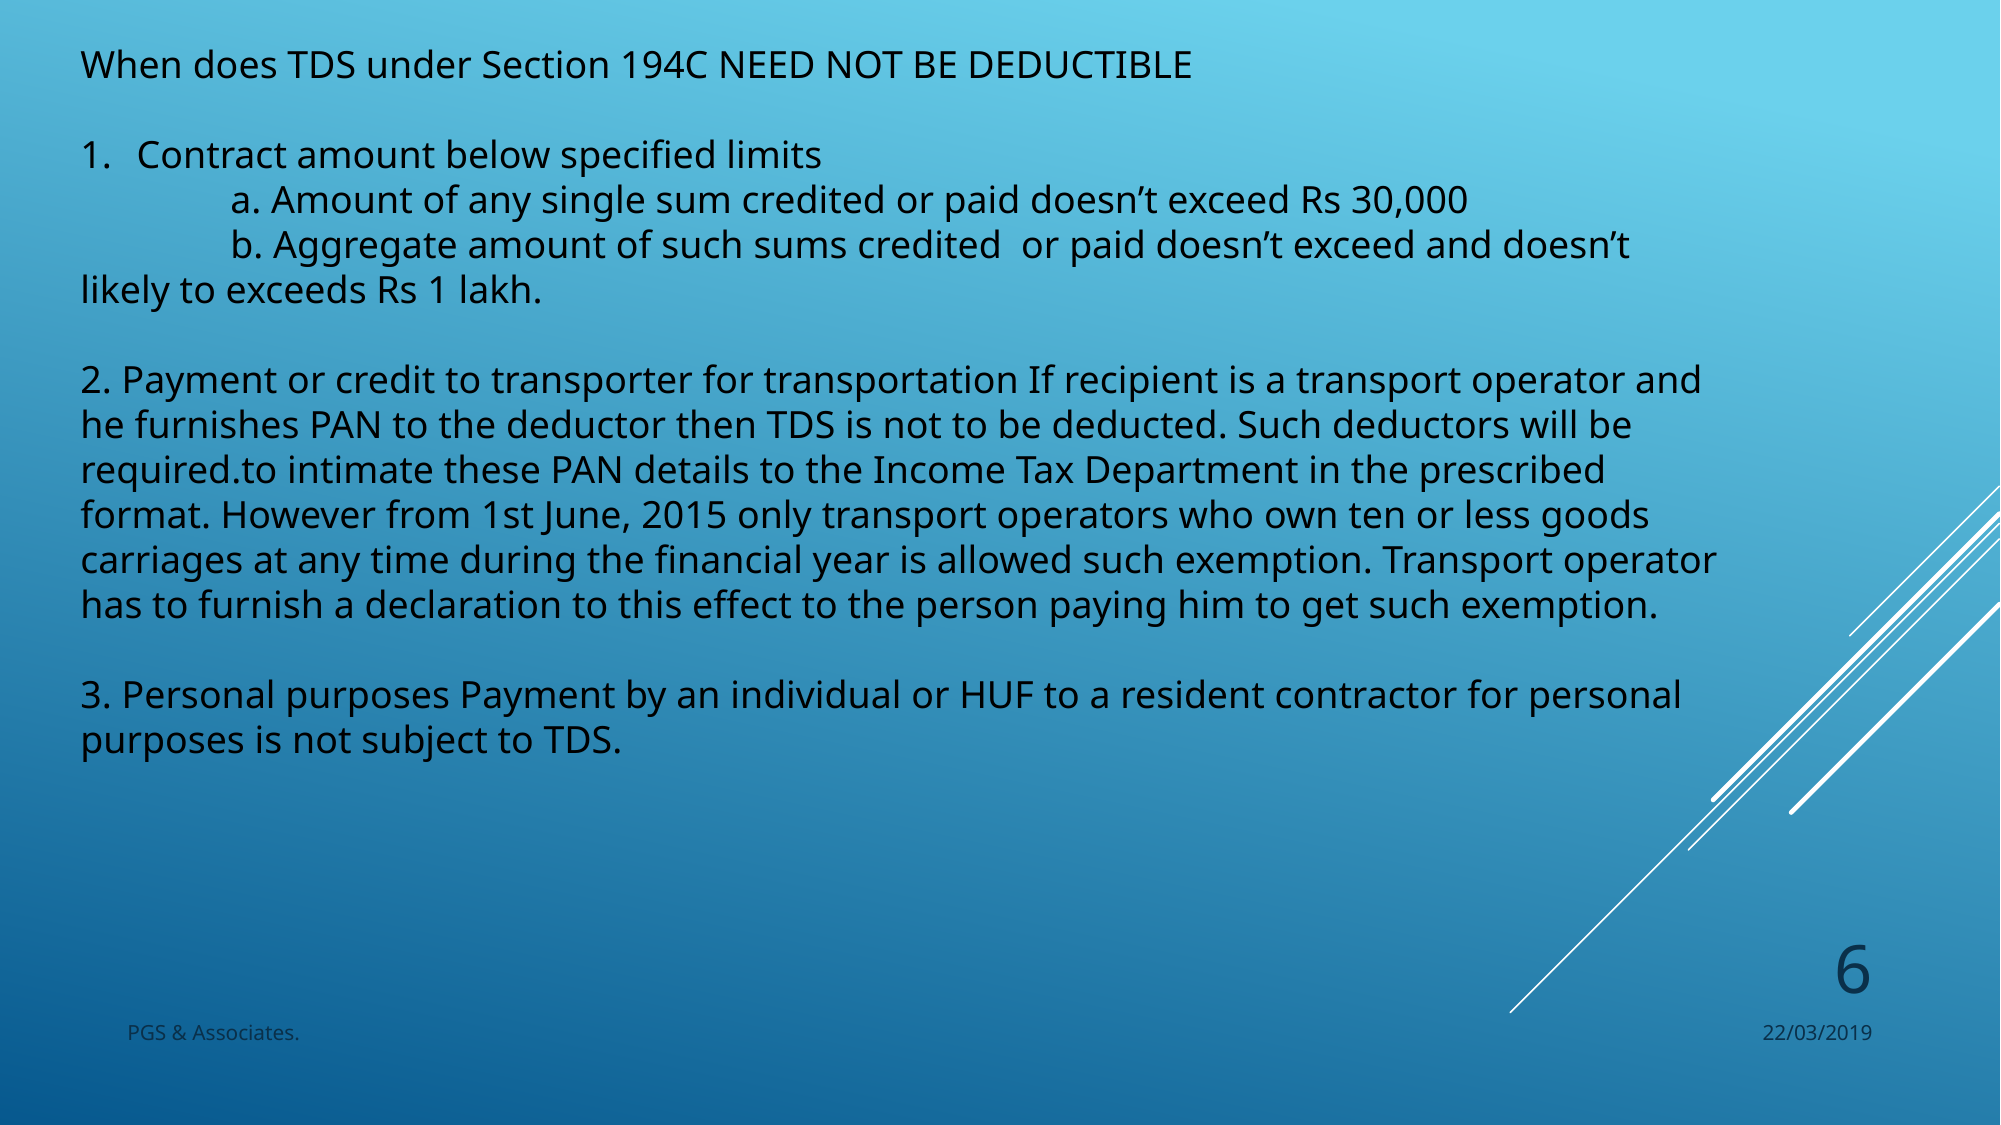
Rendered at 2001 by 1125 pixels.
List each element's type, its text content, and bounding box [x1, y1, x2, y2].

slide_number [1624, 1012, 1888, 1073]
text_box When does TDS under Section 194C NEED NOT BE DEDUCTIBLE Contract amount below specified limits a. Amount of any single sum credited or paid doesn’t exceed Rs 30,000 b. Aggregate amount of such sums credited or paid doesn’t exceed and doesn’t likely to exceeds Rs 1 lakh. 2. Payment or credit to transporter for transportation If recipient is a transport operator and he furnishes PAN to the deductor then TDS is not to be deducted. Such deductors will be required.to intimate these PAN details to the Income Tax Department in the prescribed format. However from 1st June, 2015 only transport operators who own ten or less goods carriages at any time during the financial year is allowed such exemption. Transport operator has to furnish a declaration to this effect to the person paying him to get such exemption. 3. Personal purposes Payment by an individual or HUF to a resident contractor for personal purposes is not subject to TDS. [65, 33, 1757, 814]
footer PGS & Associates. [112, 1012, 1350, 1073]
slide_number 6 [1700, 915, 1888, 1025]
